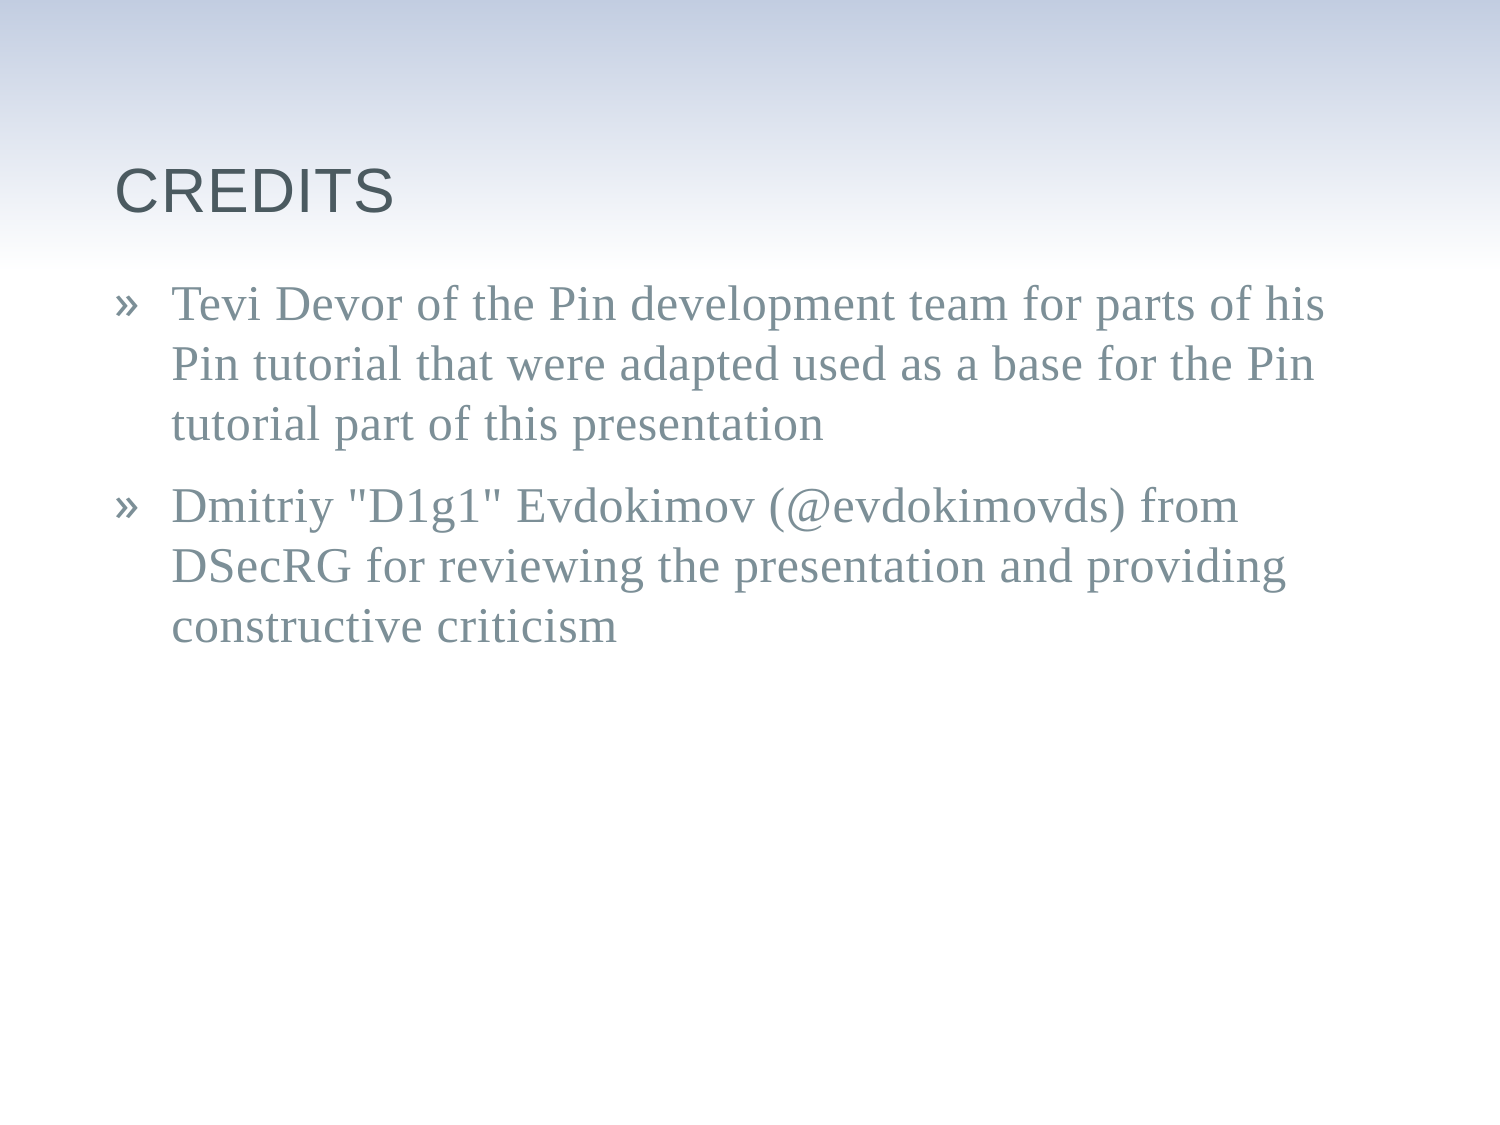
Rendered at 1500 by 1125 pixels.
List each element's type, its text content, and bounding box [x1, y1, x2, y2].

title Credits [99, 45, 1400, 233]
list Tevi Devor of the Pin development team for parts of his Pin tutorial that were adapted used as a base for the Pin tutorial part of this presentation Dmitriy "D1g1" Evdokimov (@evdokimovds) from DSecRG for reviewing the presentation and providing constructive criticism [99, 262, 1400, 938]
